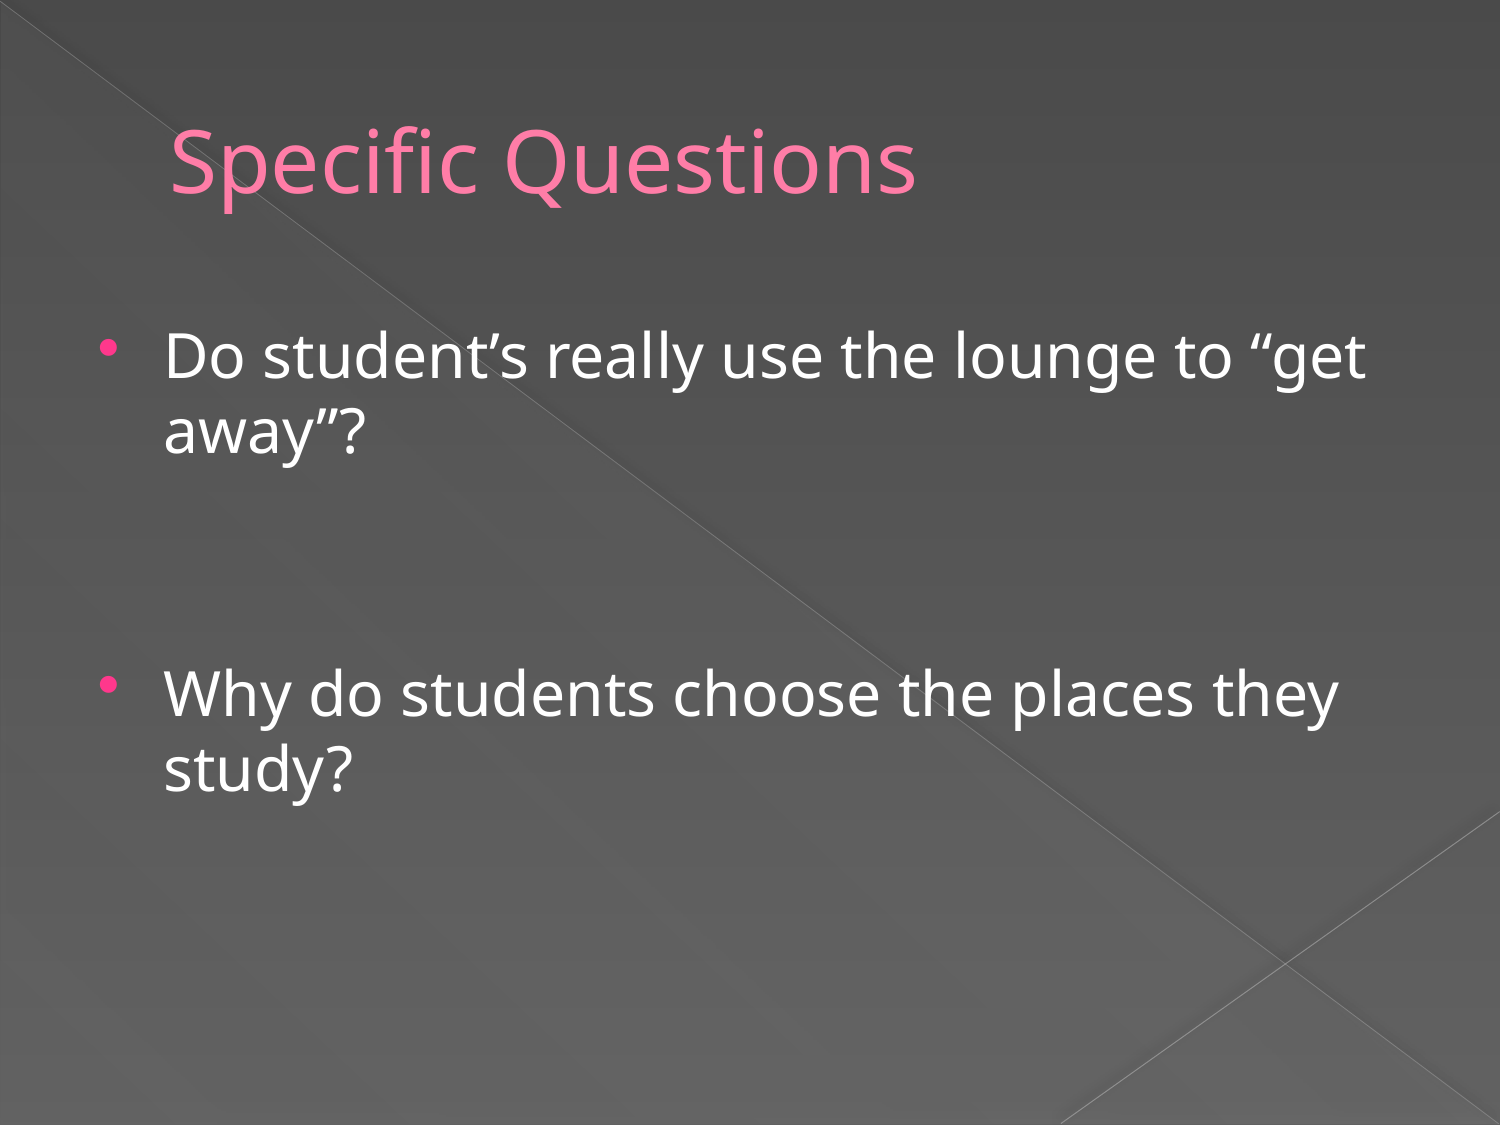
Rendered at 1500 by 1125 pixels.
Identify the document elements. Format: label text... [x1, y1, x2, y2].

list Do student’s really use the lounge to “get away”? Why do students choose the places they study? [75, 308, 1425, 1059]
title Specific Questions [75, 43, 1425, 274]
